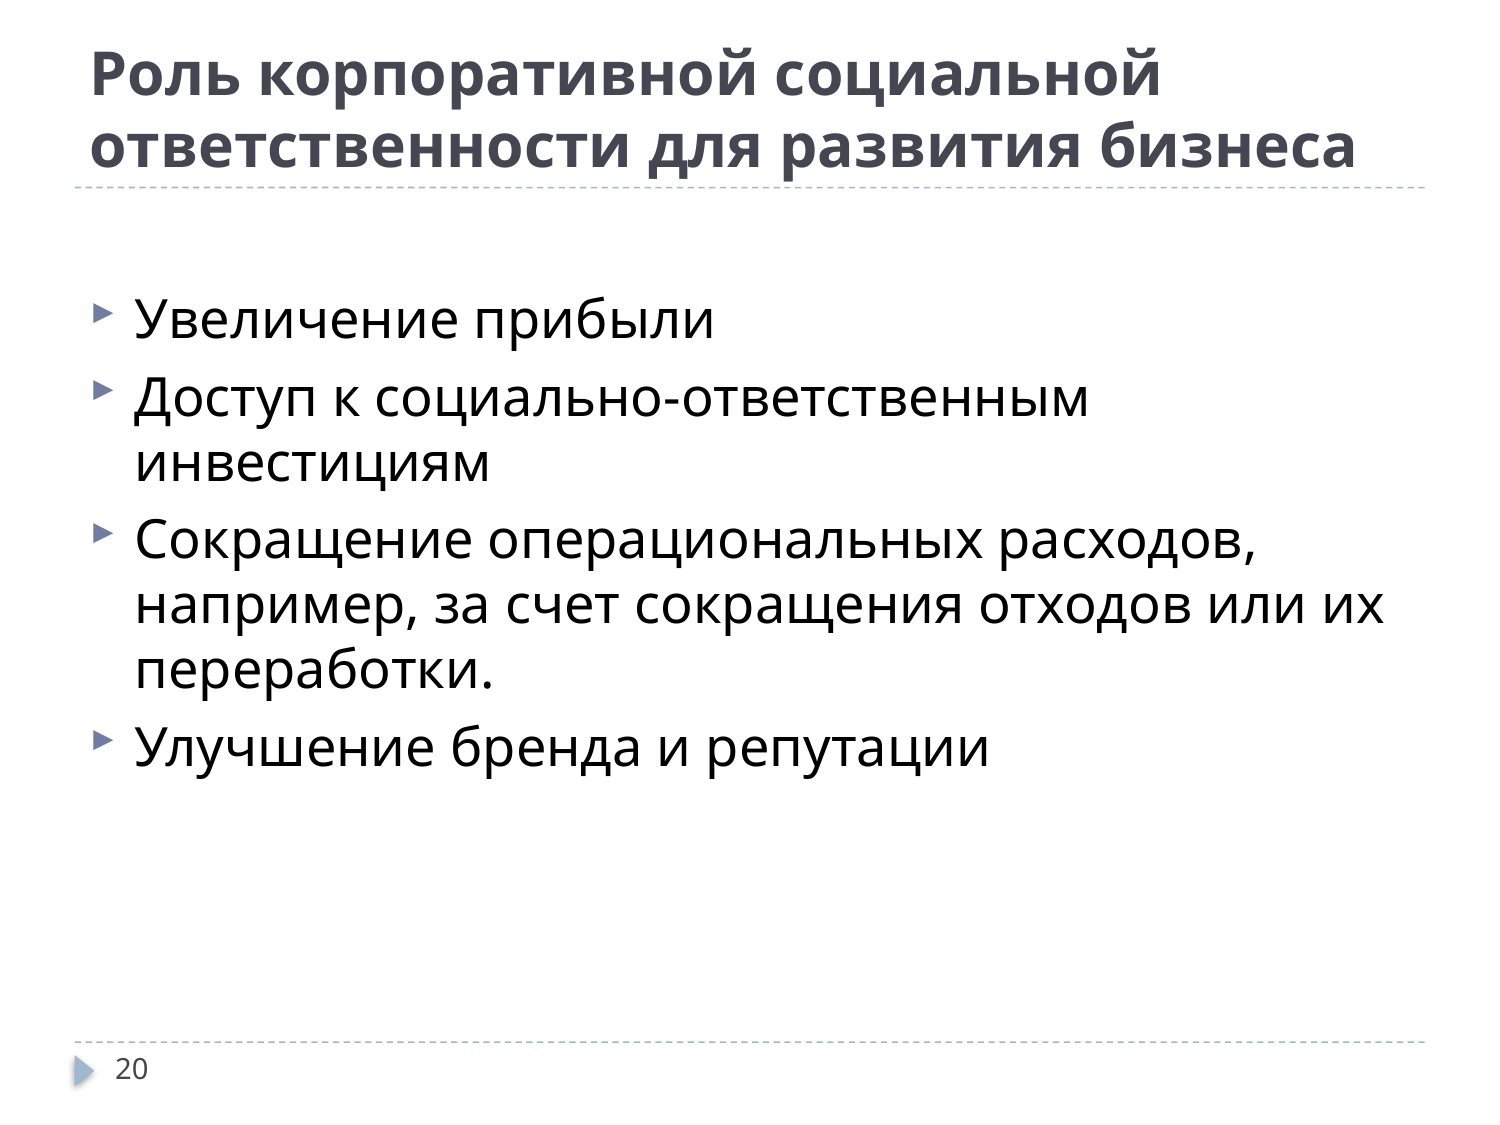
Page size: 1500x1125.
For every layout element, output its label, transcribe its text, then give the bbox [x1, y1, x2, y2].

slide_number 20 [100, 1042, 426, 1103]
title Роль корпоративной социальной ответственности для развития бизнеса [75, 24, 1425, 188]
list Увеличение прибыли Доступ к социально-ответственным инвестициям Сокращение операциональных расходов, например, за счет сокращения отходов или их переработки. Улучшение бренда и репутации [75, 200, 1425, 1010]
